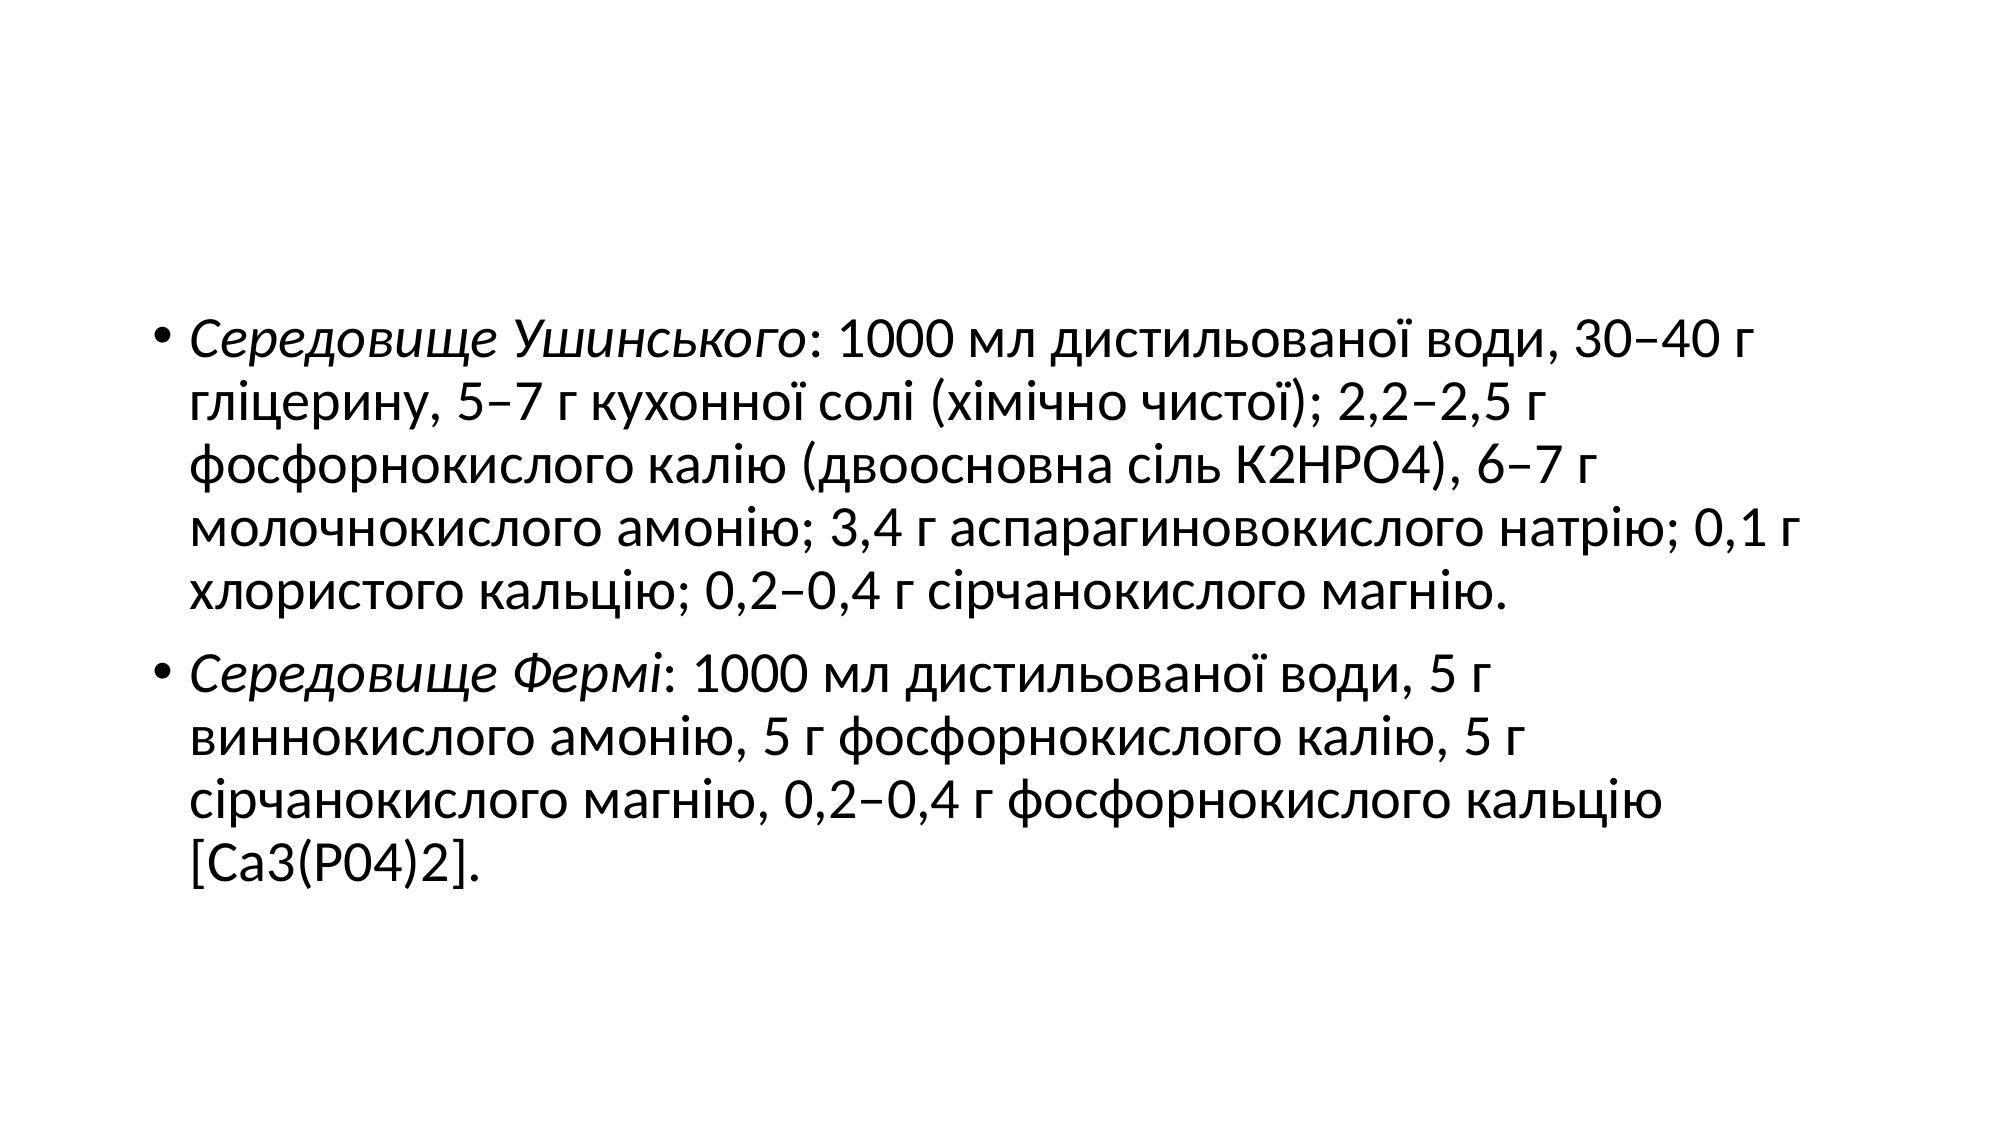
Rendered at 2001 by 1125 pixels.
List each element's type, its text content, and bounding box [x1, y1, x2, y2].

list Середовище Ушинського: 1000 мл дистильованої води, 30–40 г гліцерину, 5–7 г кухонної солі (хімічно чистої); 2,2–2,5 г фосфорнокислого калію (двоосновна сіль К2НРО4), 6–7 г молочнокислого амонію; 3,4 г аспарагиновокислого натрію; 0,1 г хлористого кальцію; 0,2–0,4 г сірчанокислого магнію. Середовище Фермі: 1000 мл дистильованої води, 5 г виннокислого амонію, 5 г фосфорнокислого калію, 5 г сірчанокислого магнію, 0,2–0,4 г фосфорнокислого кальцію [Са3(Р04)2]. [137, 299, 1863, 1014]
